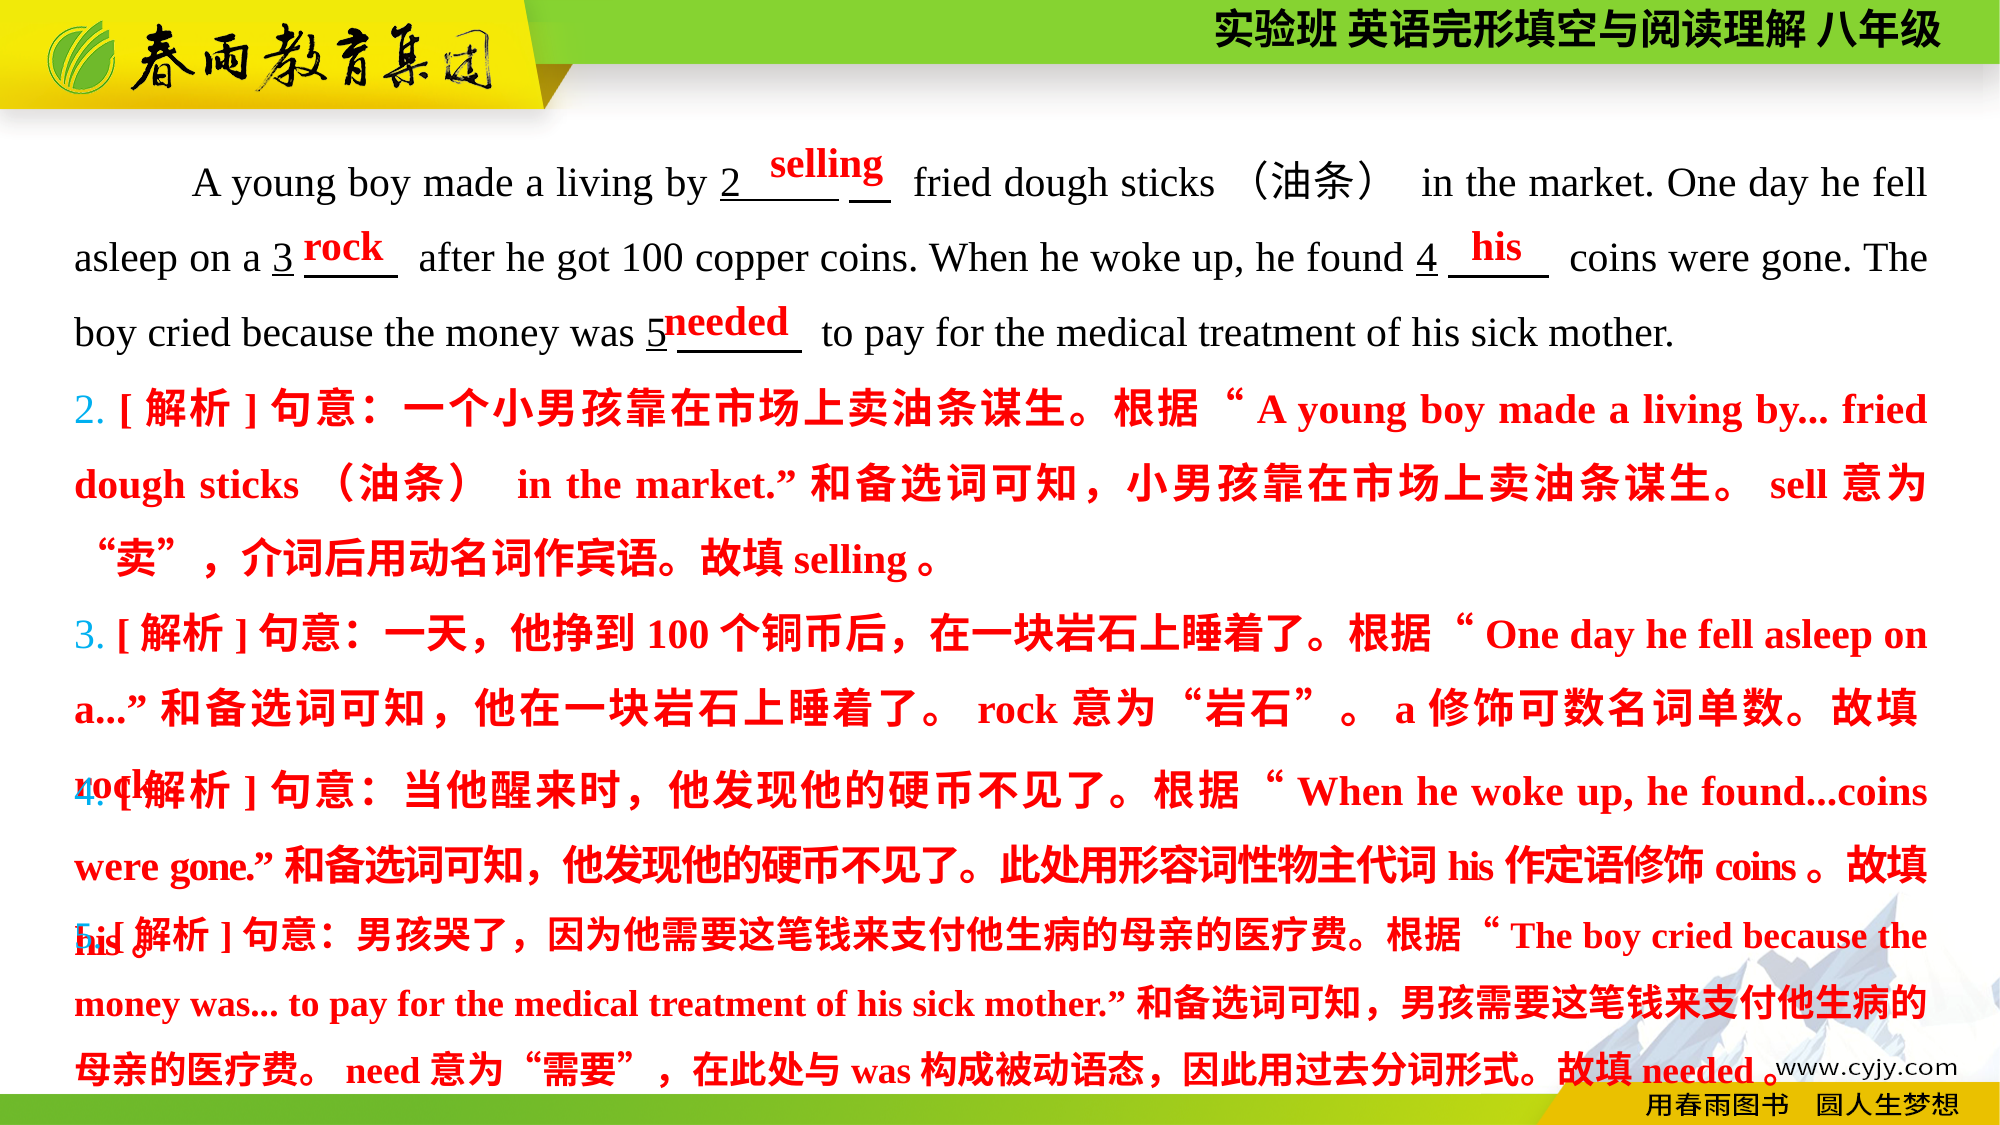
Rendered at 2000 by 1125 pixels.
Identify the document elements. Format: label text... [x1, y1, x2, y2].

text_box needed [649, 286, 804, 349]
text_box 3. [解析]句意：一天，他挣到100个铜币后，在一块岩石上睡着了。根据“One day he fell asleep on a...”和备选词可知，他在一块岩石上睡着了。rock意为“岩石”。a修饰可数名词单数。故填rock。 [59, 574, 1944, 731]
text_box his [1456, 211, 1538, 277]
text_box 2. [解析]句意：一个小男孩靠在市场上卖油条谋生。根据“A young boy made a living by... fried dough sticks（油条） in the market.”和备选词可知，小男孩靠在市场上卖油条谋生。sell意为“卖”，介词后用动名词作宾语。故填selling。 [59, 349, 1944, 574]
text_box 5. [解析]句意：男孩哭了，因为他需要这笔钱来支付他生病的母亲的医疗费。根据“The boy cried because the money was... to pay for the medical treatment of his sick mother.”和备选词可知，男孩需要这笔钱来支付他生病的母亲的医疗费。need意为“需要”，在此处与was构成被动语态，因此用过去分词形式。故填needed。 [59, 881, 1944, 1099]
text_box rock [288, 211, 399, 277]
text_box 4. [解析]句意：当他醒来时，他发现他的硬币不见了。根据“When he woke up, he found...coins were gone.”和备选词可知，他发现他的硬币不见了。此处用形容词性物主代词his作定语修饰coins。故填his。 [59, 731, 1944, 881]
text_box selling [755, 128, 899, 194]
picture [0, 0, 2000, 1125]
list A young boy made a living by 2 fried dough sticks（油条） in the market. One day he fell asleep on a 3 。 after he got 100 copper coins. When he woke up, he found 4 coins were gone. The boy cried because the money was 5 to pay for the medical treatment of his sick mother. [59, 122, 1944, 349]
